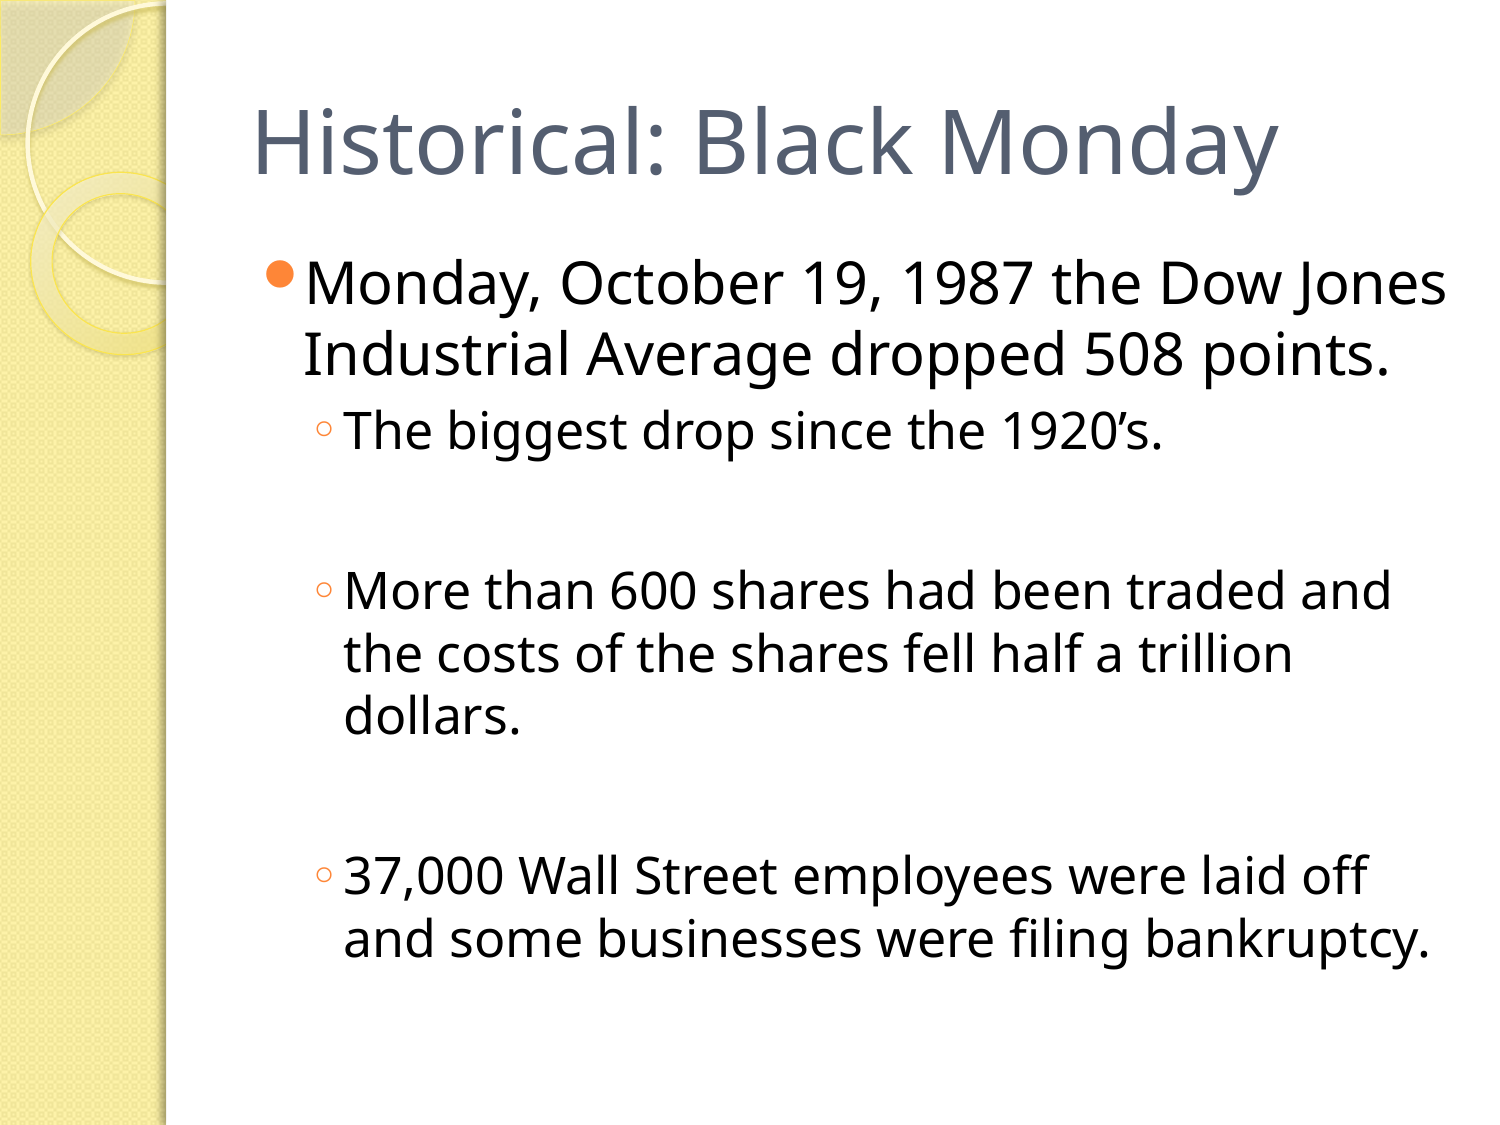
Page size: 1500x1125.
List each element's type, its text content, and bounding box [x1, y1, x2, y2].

title Historical: Black Monday [235, 45, 1466, 233]
list Monday, October 19, 1987 the Dow Jones Industrial Average dropped 508 points. The biggest drop since the 1920’s. More than 600 shares had been traded and the costs of the shares fell half a trillion dollars. 37,000 Wall Street employees were laid off and some businesses were filing bankruptcy. [235, 237, 1466, 1025]
